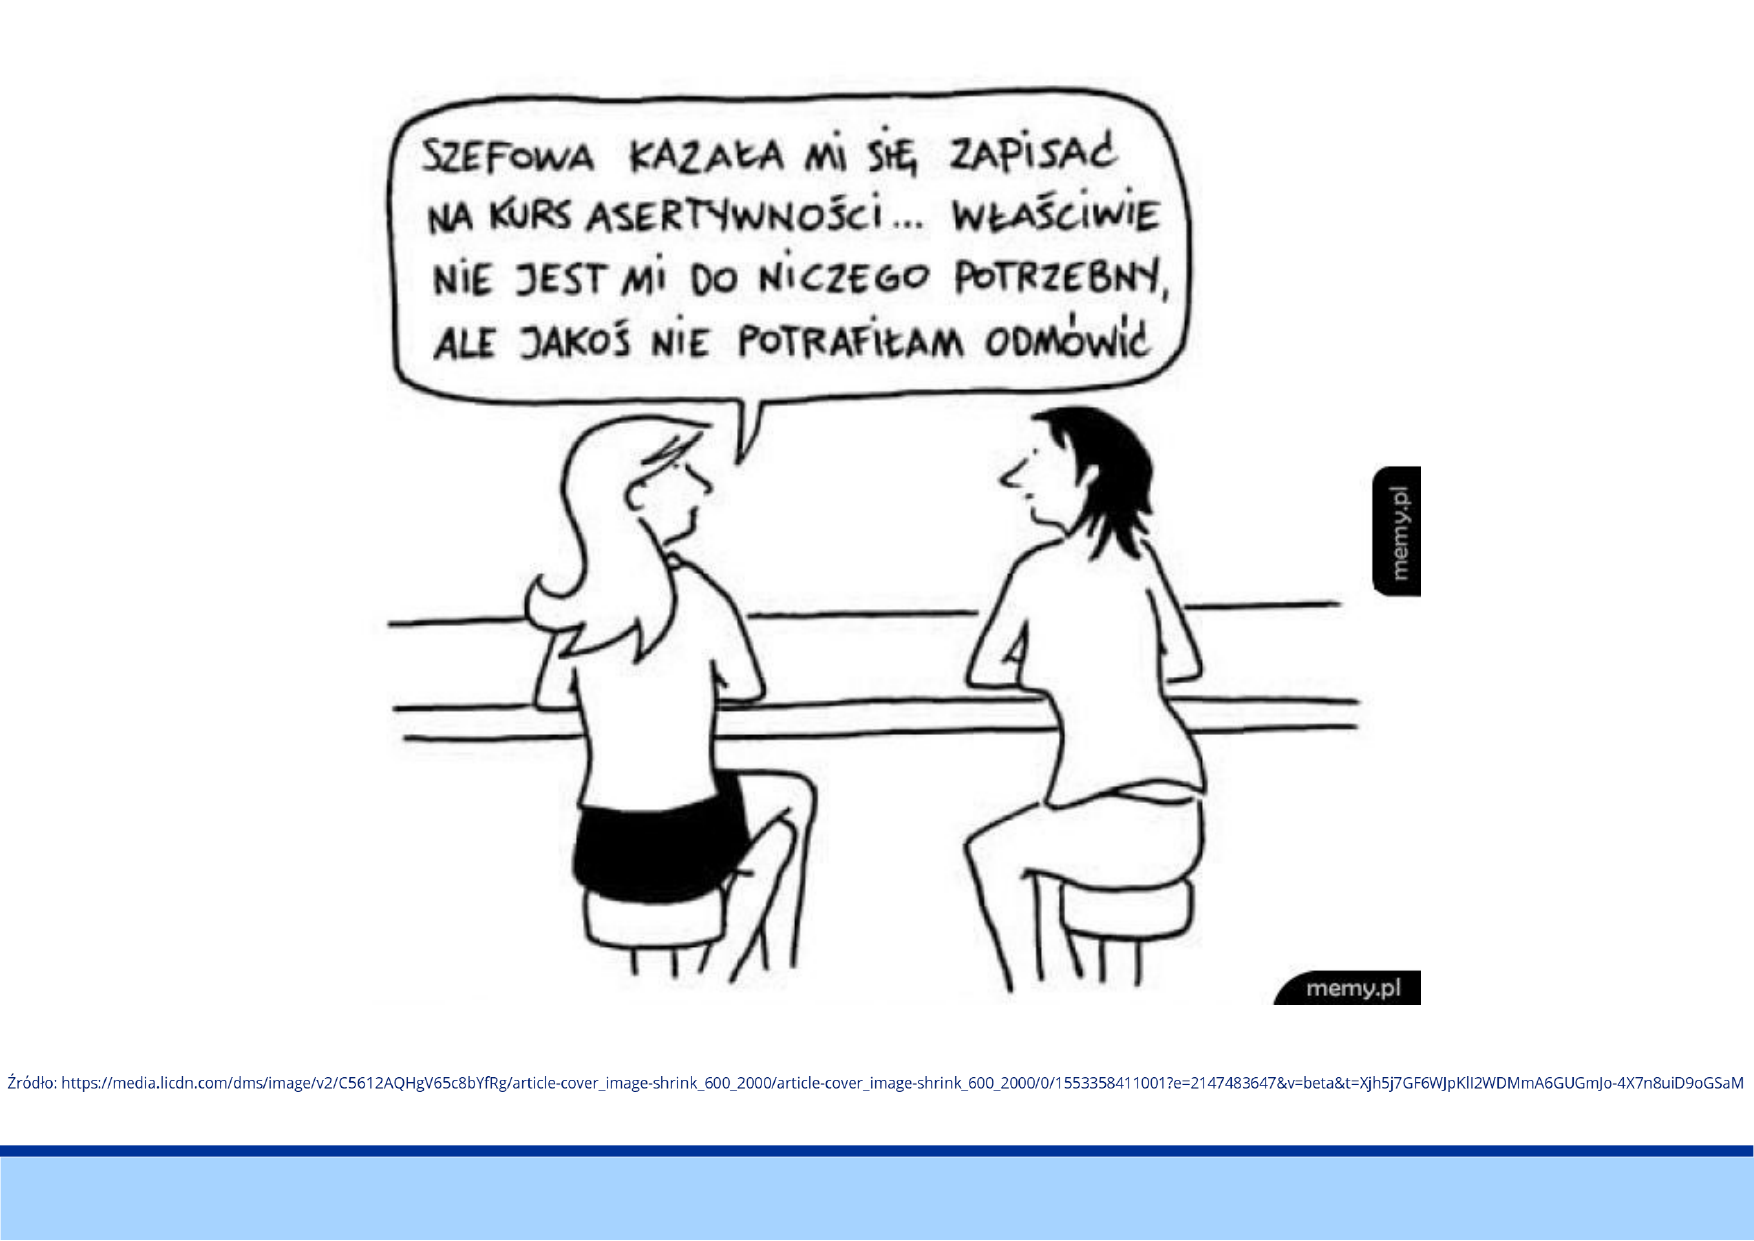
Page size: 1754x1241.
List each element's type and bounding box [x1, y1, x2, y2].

picture [0, 1068, 1753, 1101]
picture [330, 34, 1421, 1005]
